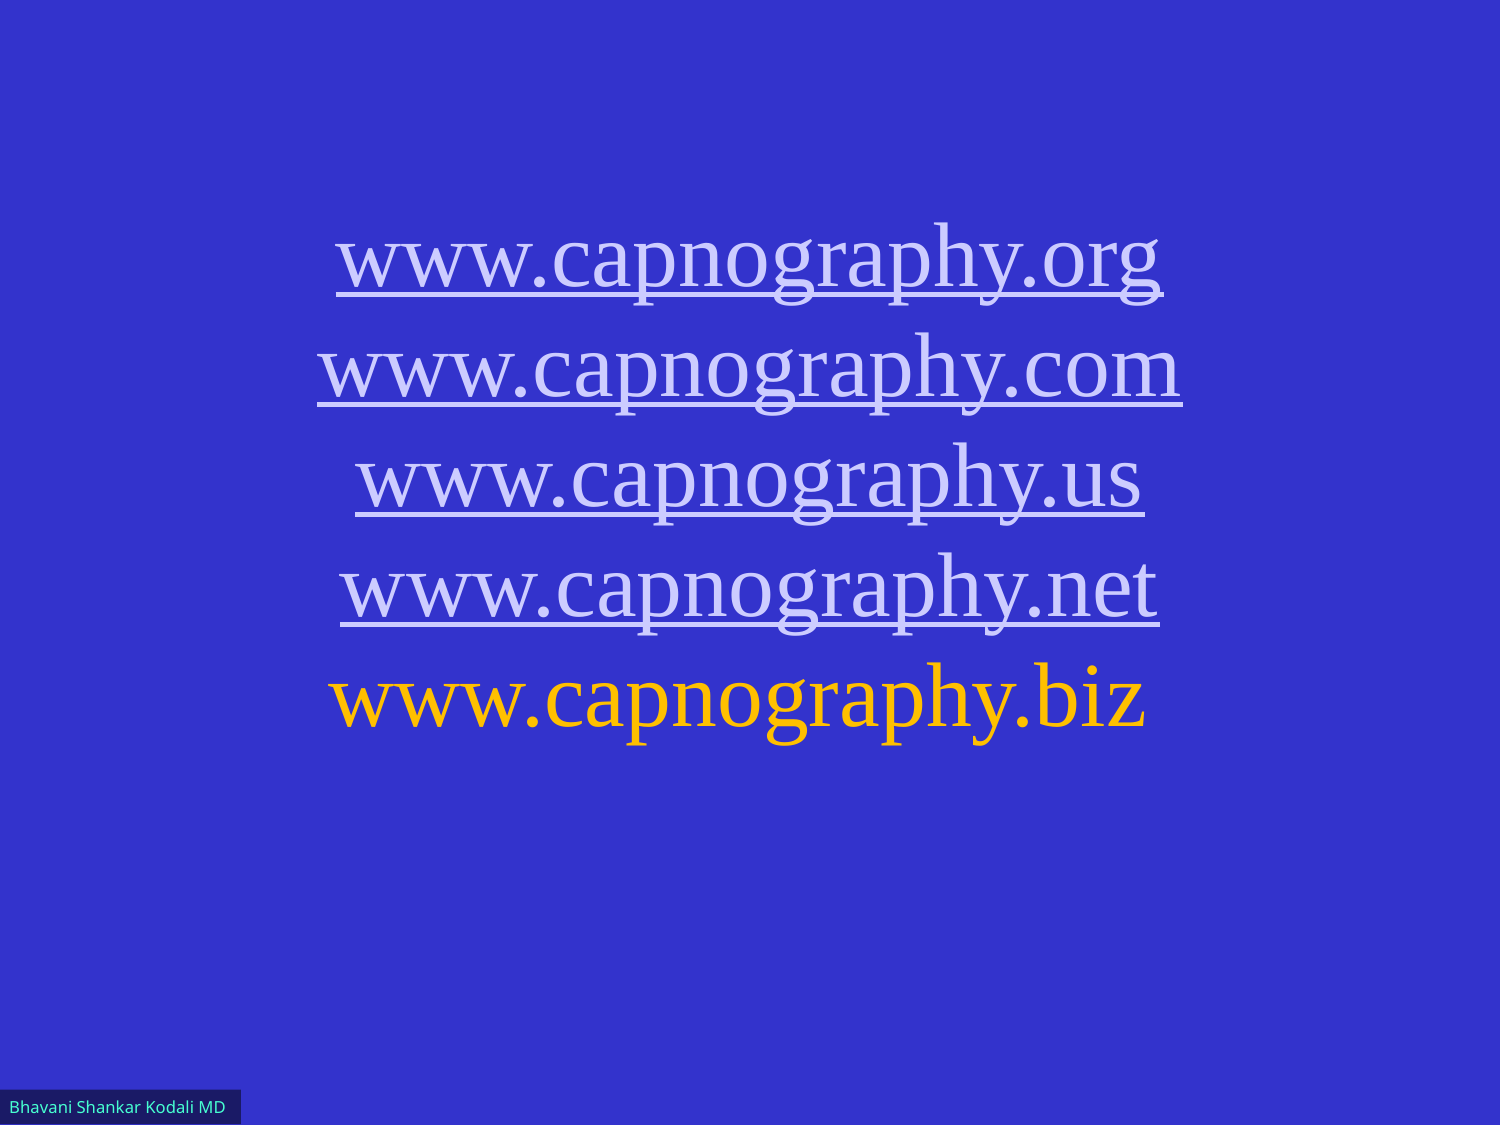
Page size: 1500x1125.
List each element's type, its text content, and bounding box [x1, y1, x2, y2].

title www.capnography.org www.capnography.com www.capnography.us www.capnography.net www.capnography.biz [112, 349, 1388, 591]
text_box Bhavani Shankar Kodali MD [0, 1089, 241, 1125]
